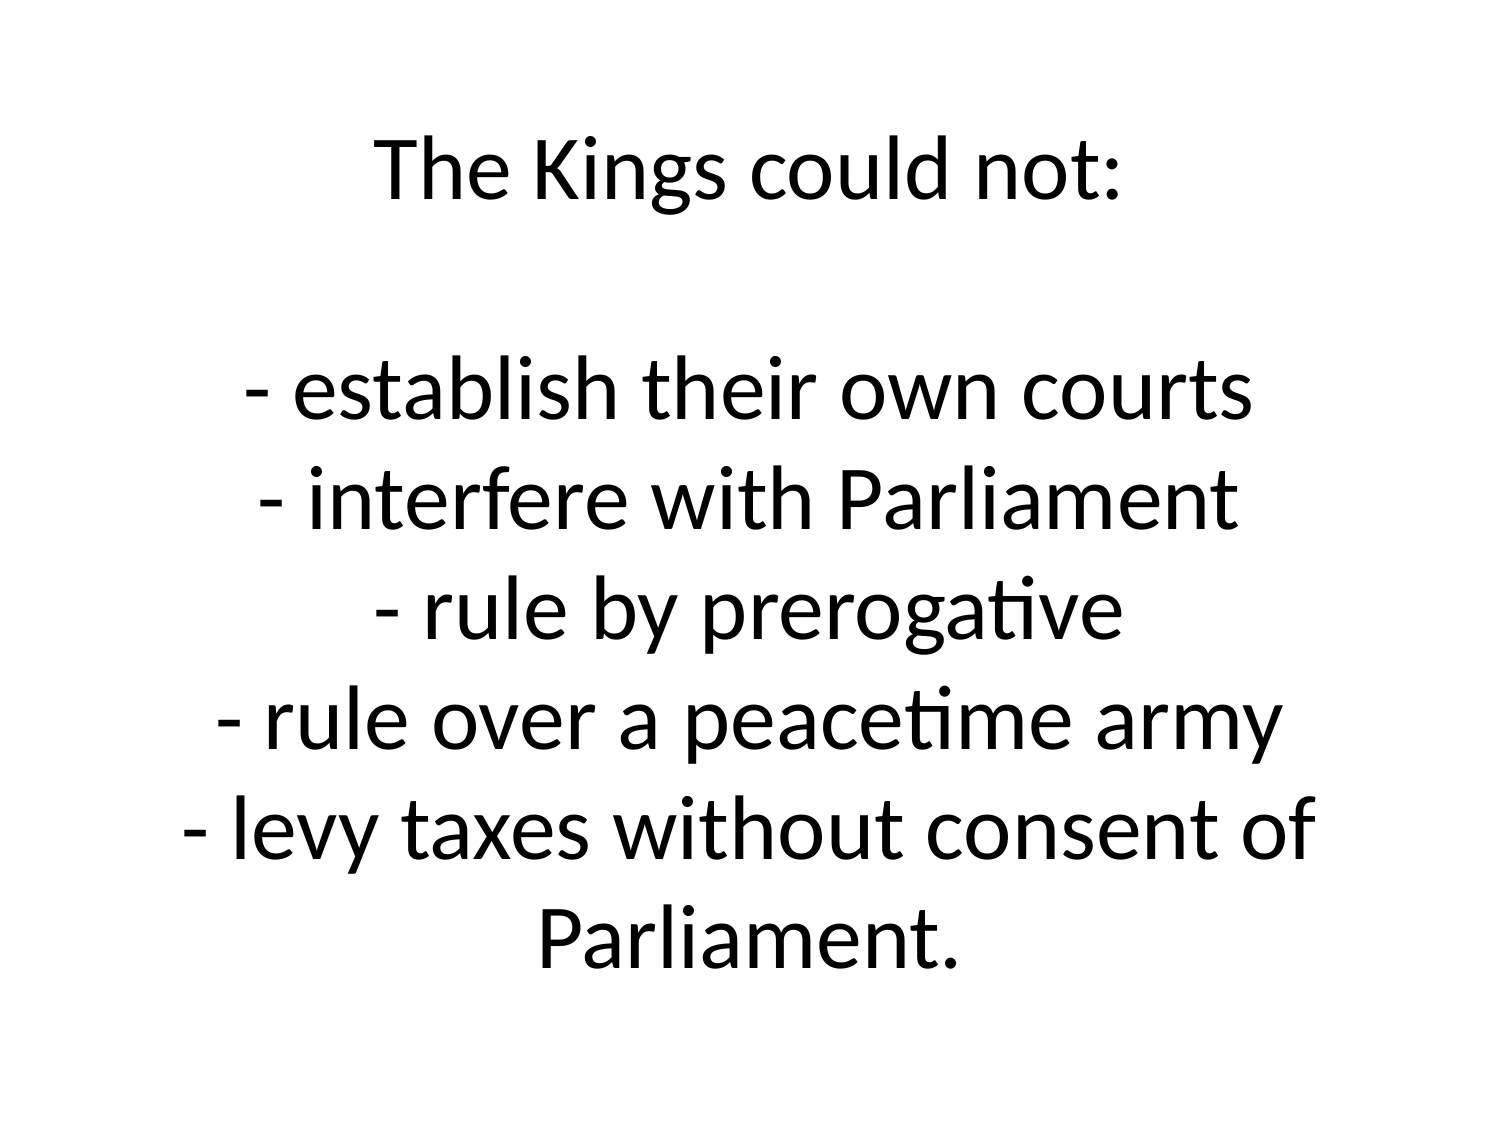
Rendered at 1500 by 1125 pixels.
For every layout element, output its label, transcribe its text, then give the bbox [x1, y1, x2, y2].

title The Kings could not: - establish their own courts - interfere with Parliament - rule by prerogative - rule over a peacetime army - levy taxes without consent of Parliament. [74, 44, 1426, 1051]
